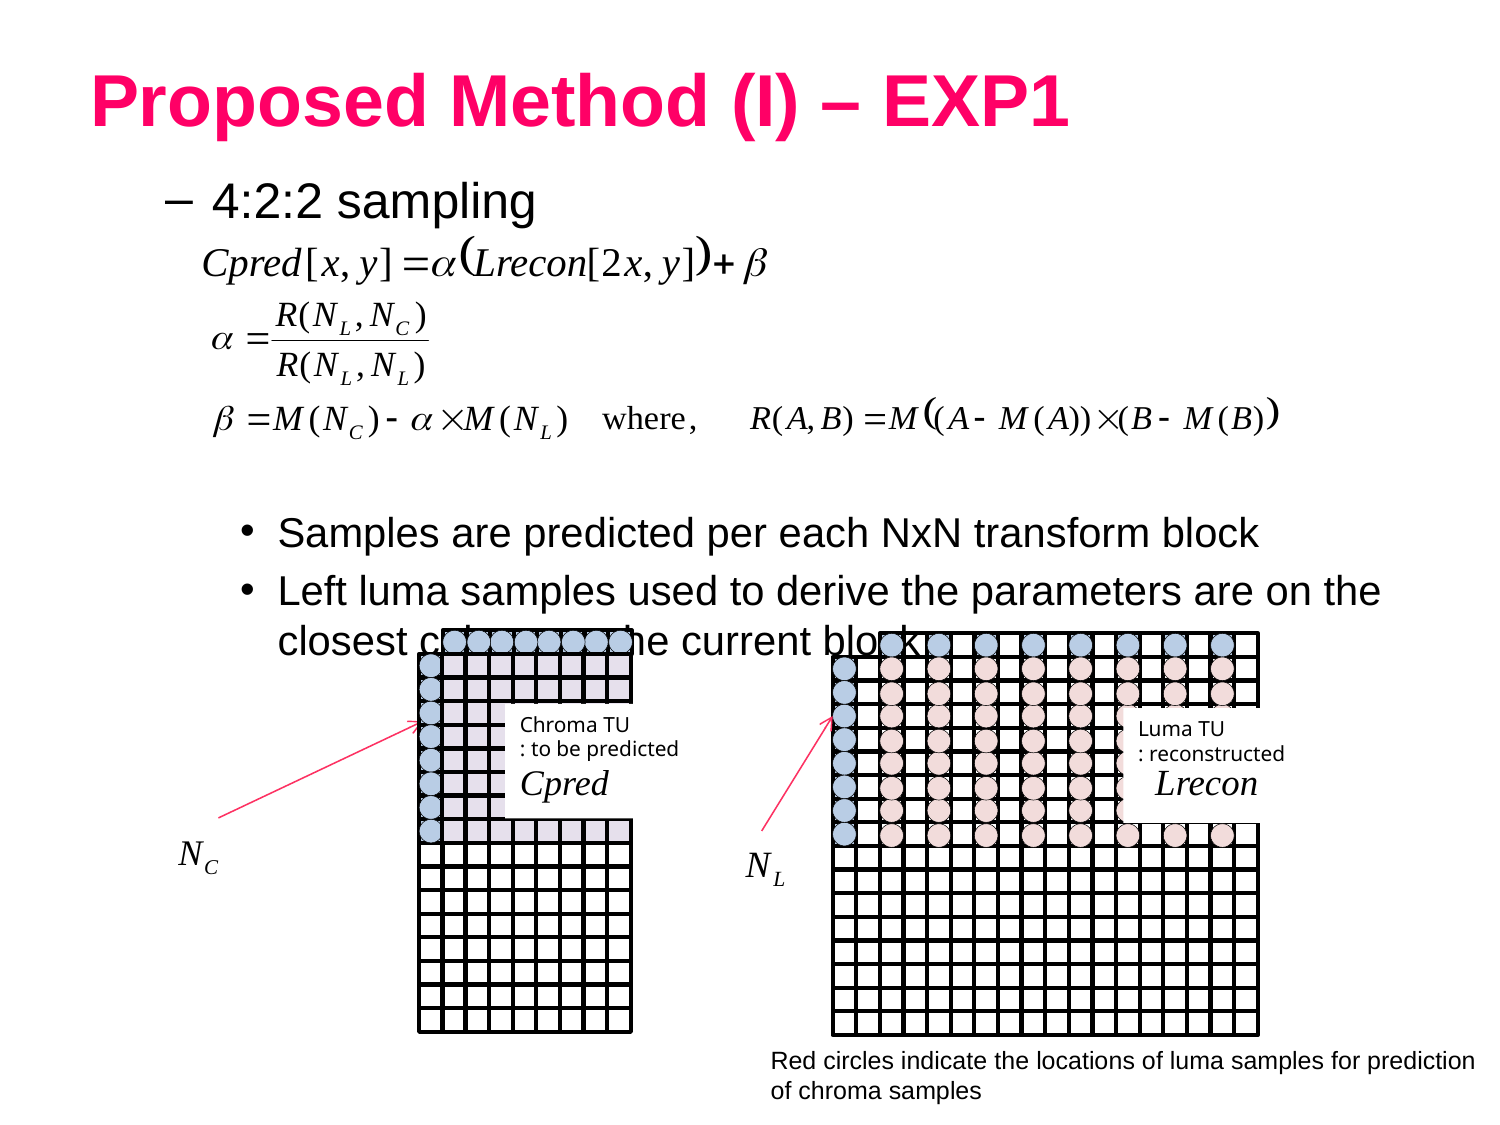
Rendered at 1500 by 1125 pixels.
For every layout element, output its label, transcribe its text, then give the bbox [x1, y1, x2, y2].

text_box [440, 1006, 468, 1034]
text_box [417, 841, 440, 869]
text_box [609, 916, 633, 935]
text_box [417, 671, 423, 680]
text_box [468, 916, 491, 935]
text_box [585, 628, 608, 652]
text_box [558, 892, 581, 916]
text_box [582, 628, 591, 633]
text_box [463, 850, 487, 869]
text_box [417, 959, 440, 983]
text_box [609, 1006, 633, 1034]
text_box [417, 652, 425, 660]
text_box [417, 935, 440, 959]
text_box [491, 959, 515, 983]
title Proposed Method (I) – EXP1 [75, 121, 1425, 149]
text_box [609, 983, 633, 1006]
text_box [558, 850, 581, 869]
list 4:2:2 sampling Samples are predicted per each NxN transform block Left luma samples used to derive the parameters are on the closest column to the current block [75, 160, 1424, 1047]
text_box [558, 935, 581, 959]
text_box [464, 628, 493, 652]
text_box [581, 935, 605, 959]
text_box [581, 888, 605, 912]
text_box [417, 983, 440, 1006]
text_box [218, 721, 423, 819]
text_box [491, 912, 515, 935]
text_box Chroma TU : to be predicted [636, 703, 695, 819]
text_box [417, 916, 440, 935]
text_box [606, 628, 635, 652]
text_box [562, 916, 581, 935]
title Proposed Method (I) – EXP1 [75, 45, 1425, 120]
text_box [440, 935, 463, 959]
text_box [515, 1006, 534, 1034]
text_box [441, 653, 632, 844]
text_box [625, 628, 634, 636]
text_box [440, 912, 468, 935]
text_box [417, 817, 437, 845]
text_box [511, 935, 534, 959]
text_box [468, 869, 487, 888]
text_box [512, 628, 540, 652]
text_box [468, 1006, 491, 1034]
text_box [534, 892, 558, 912]
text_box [738, 839, 794, 893]
text_box [463, 935, 491, 959]
text_box [491, 1006, 515, 1034]
text_box [534, 850, 558, 864]
text_box [440, 888, 463, 912]
text_box [609, 959, 633, 983]
text_box [601, 628, 610, 634]
text_box [417, 1006, 440, 1034]
text_box [488, 628, 497, 633]
text_box [581, 983, 609, 1006]
text_box [561, 1006, 581, 1034]
text_box [534, 959, 562, 983]
text_box [417, 869, 440, 888]
text_box [440, 628, 466, 652]
text_box [515, 983, 534, 1006]
text_box [487, 864, 515, 892]
text_box [605, 935, 633, 959]
text_box [511, 850, 534, 869]
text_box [515, 762, 622, 811]
text_box [487, 850, 511, 864]
text_box [515, 916, 534, 935]
text_box [511, 892, 534, 916]
text_box [440, 983, 468, 1006]
text_box [559, 628, 588, 652]
text_box [581, 959, 609, 983]
text_box [490, 628, 514, 652]
text_box [562, 959, 581, 983]
text_box [417, 699, 422, 708]
text_box [468, 959, 491, 983]
text_box [534, 983, 562, 1006]
text_box [417, 651, 439, 677]
text_box [605, 848, 633, 869]
text_box [507, 628, 516, 633]
text_box [428, 769, 436, 798]
text_box [460, 628, 468, 634]
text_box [196, 234, 778, 294]
text_box [534, 935, 558, 959]
text_box [554, 628, 563, 634]
text_box [535, 628, 544, 633]
text_box [427, 722, 436, 751]
text_box [463, 888, 491, 916]
text_box [581, 864, 609, 888]
text_box [605, 888, 633, 916]
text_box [170, 829, 226, 885]
text_box [440, 864, 468, 888]
text_box [440, 848, 463, 864]
text_box [428, 750, 436, 770]
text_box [832, 633, 1299, 1036]
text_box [596, 395, 1282, 444]
text_box [441, 628, 450, 636]
text_box [581, 912, 609, 935]
text_box [417, 701, 436, 723]
text_box [534, 864, 562, 892]
text_box [417, 675, 436, 704]
text_box Red circles indicate the locations of luma samples for prediction of chroma samples [755, 1037, 1500, 1113]
text_box [562, 983, 581, 1006]
text_box [491, 983, 515, 1006]
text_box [206, 292, 575, 447]
text_box [534, 912, 562, 935]
text_box [581, 850, 605, 864]
text_box [468, 983, 491, 1006]
text_box [562, 869, 581, 892]
text_box [581, 1006, 609, 1034]
text_box [440, 959, 468, 983]
text_box [609, 869, 633, 889]
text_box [739, 737, 855, 810]
text_box [515, 869, 534, 892]
text_box [417, 888, 440, 916]
text_box [515, 959, 534, 983]
text_box [491, 935, 511, 959]
text_box [538, 628, 561, 652]
text_box [491, 892, 511, 912]
text_box [428, 798, 436, 817]
text_box [534, 1006, 562, 1034]
